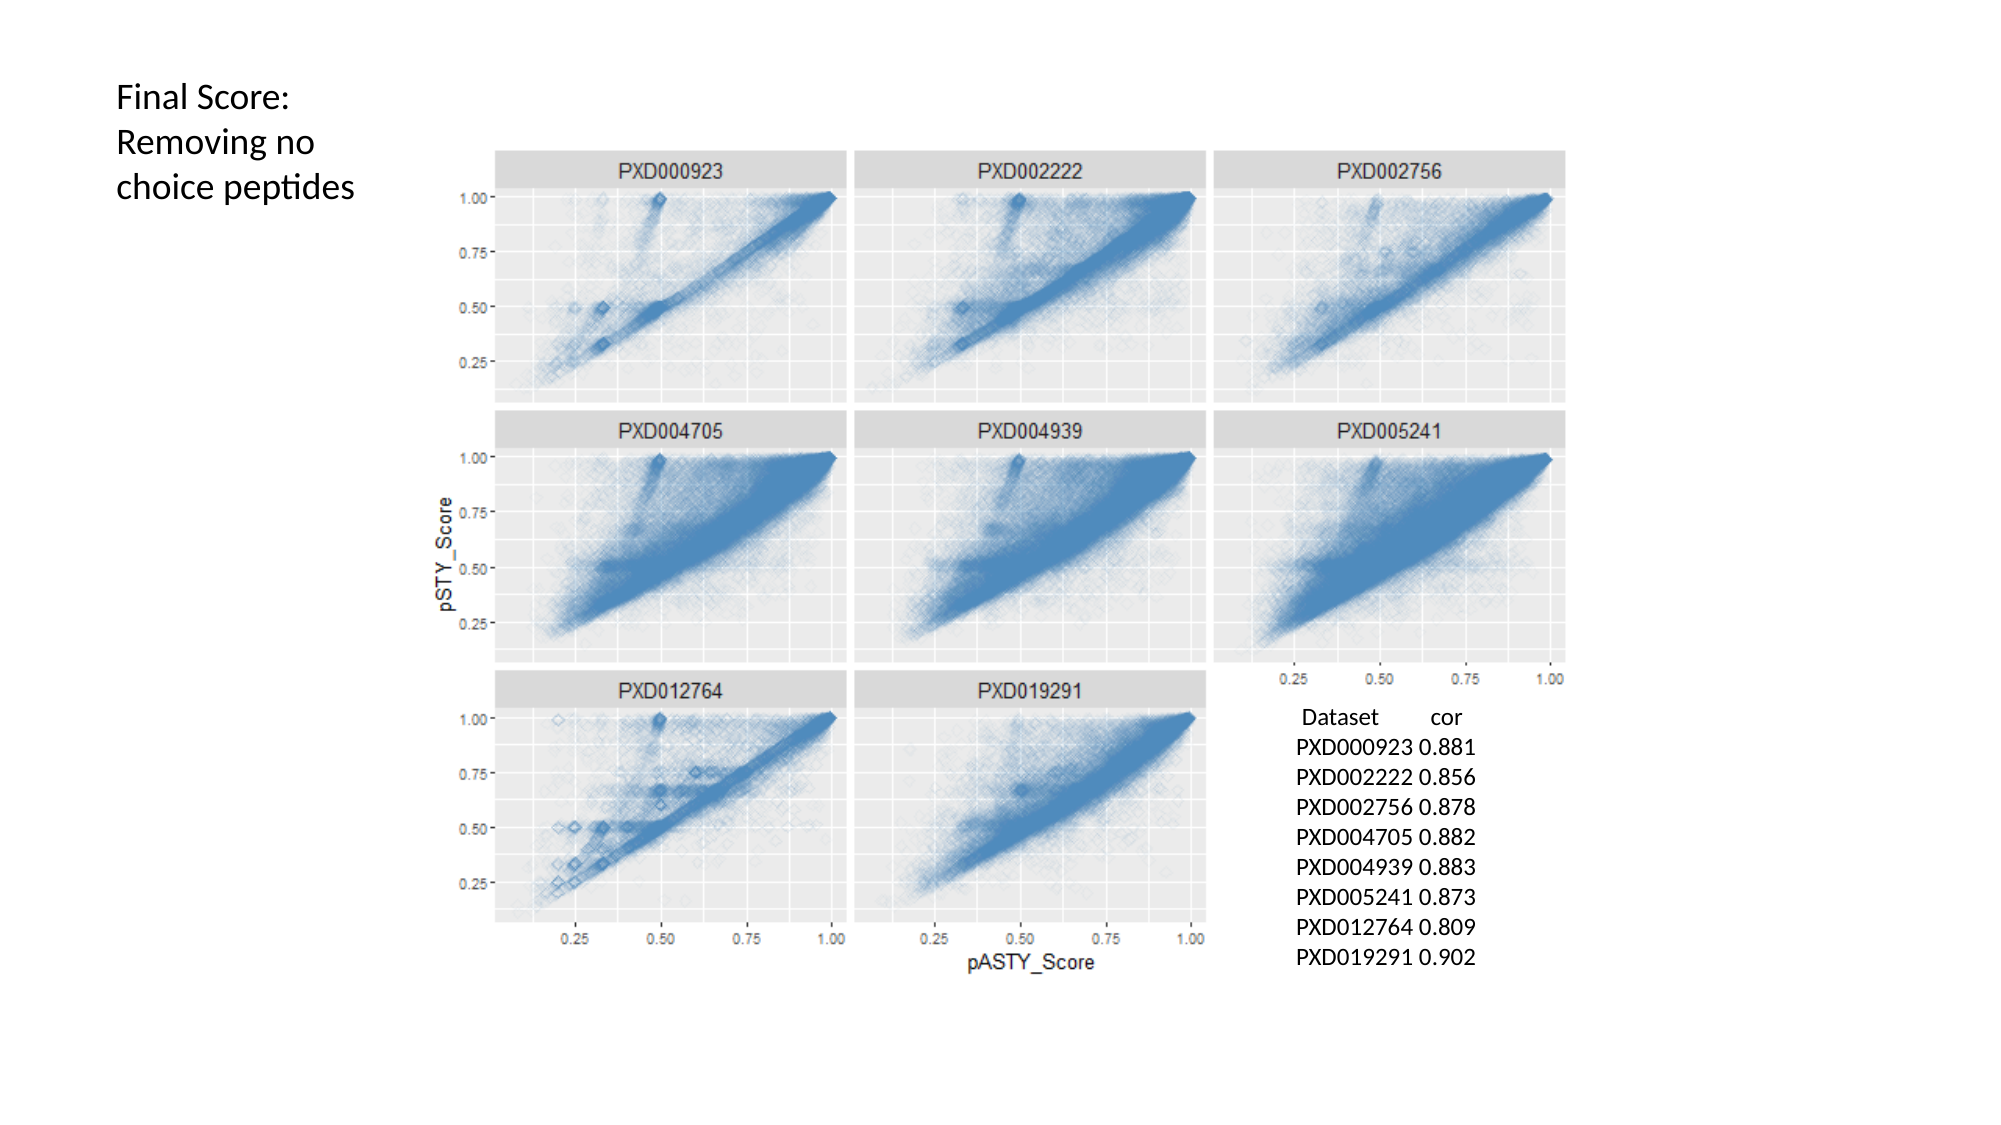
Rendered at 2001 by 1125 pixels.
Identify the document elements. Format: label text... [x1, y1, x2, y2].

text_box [425, 143, 1575, 982]
text_box Final Score: Removing no choice peptides [101, 64, 425, 214]
